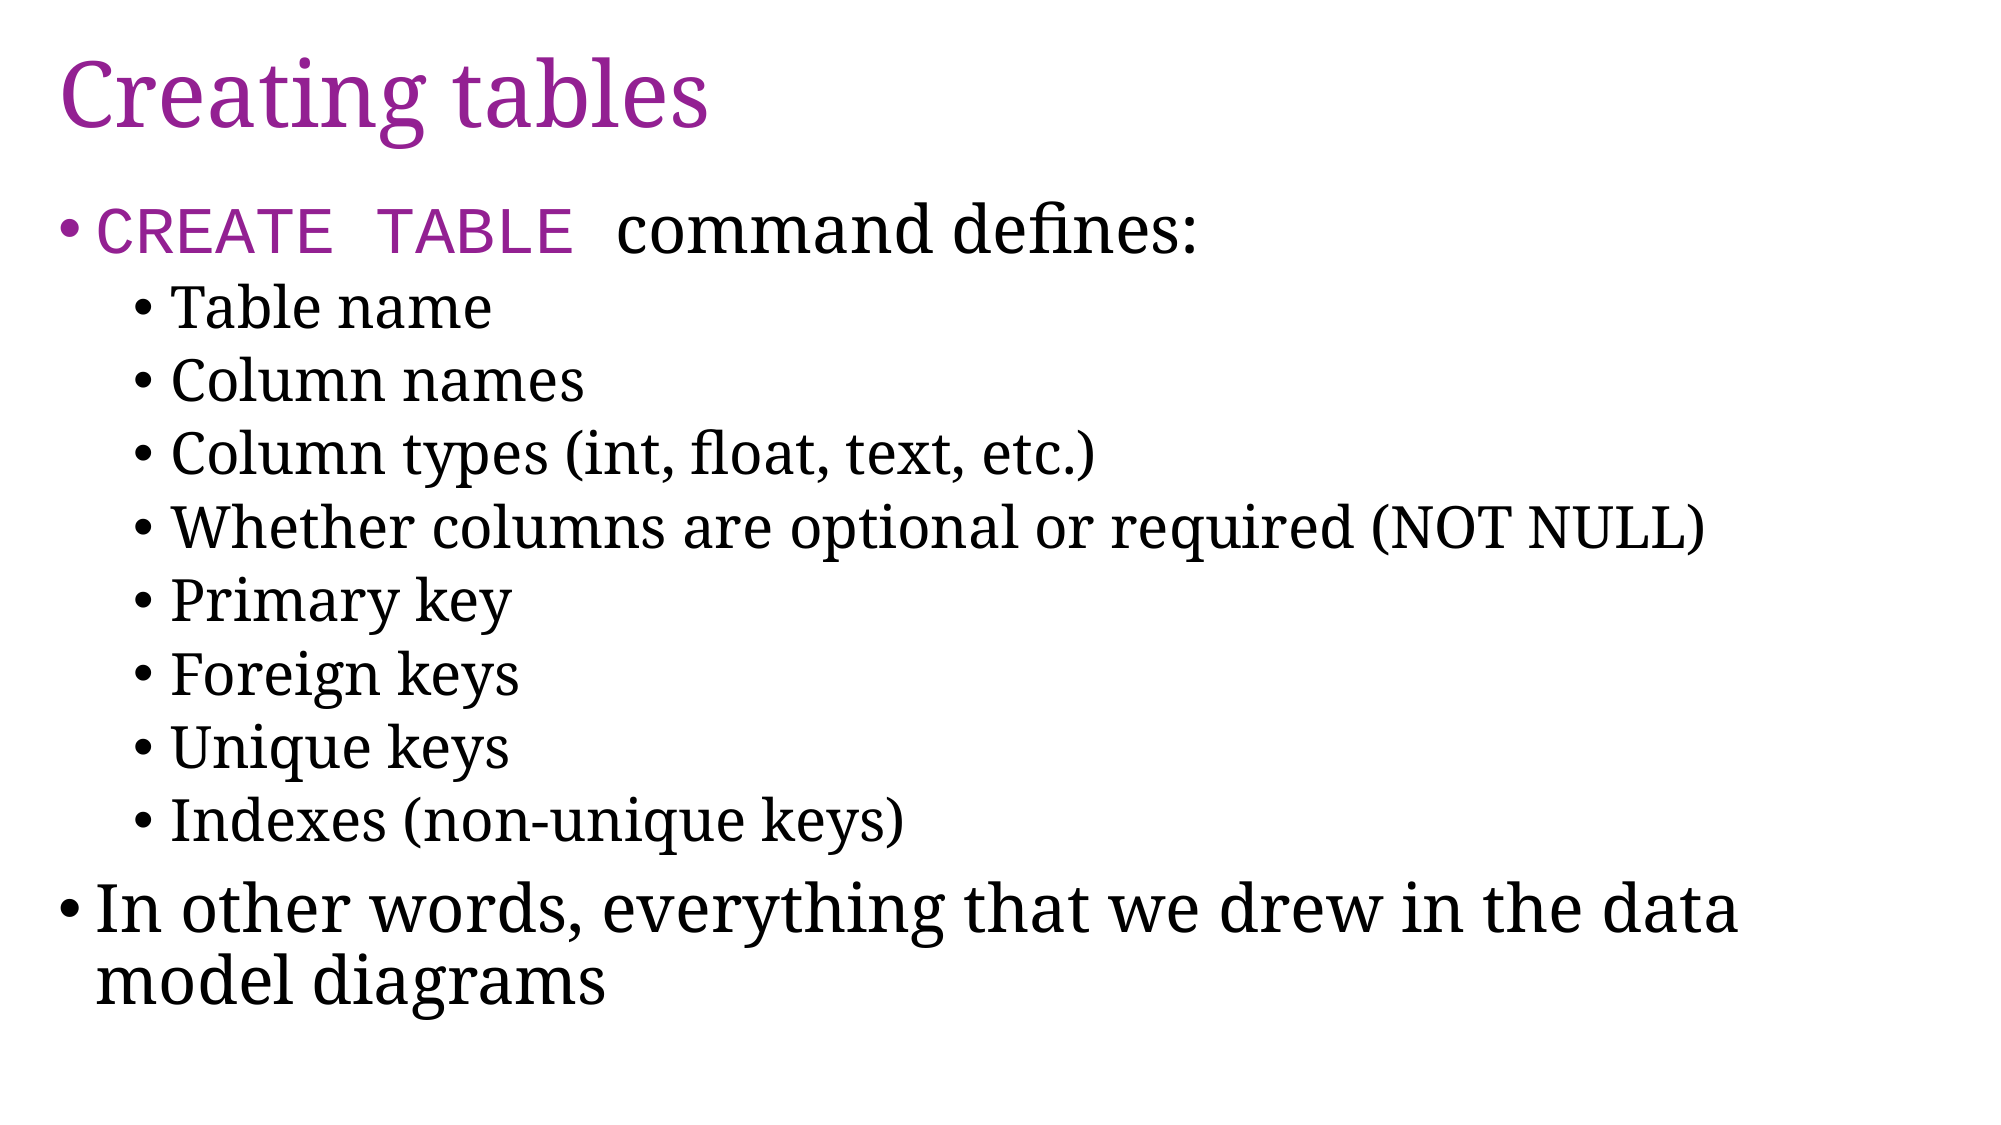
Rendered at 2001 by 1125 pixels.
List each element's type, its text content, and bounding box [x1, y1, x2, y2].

list CREATE TABLE command defines: Table name Column names Column types (int, float, text, etc.) Whether columns are optional or required (NOT NULL) Primary key Foreign keys Unique keys Indexes (non-unique keys) In other words, everything that we drew in the data model diagrams [43, 188, 1953, 1106]
title Creating tables [43, 25, 1953, 171]
